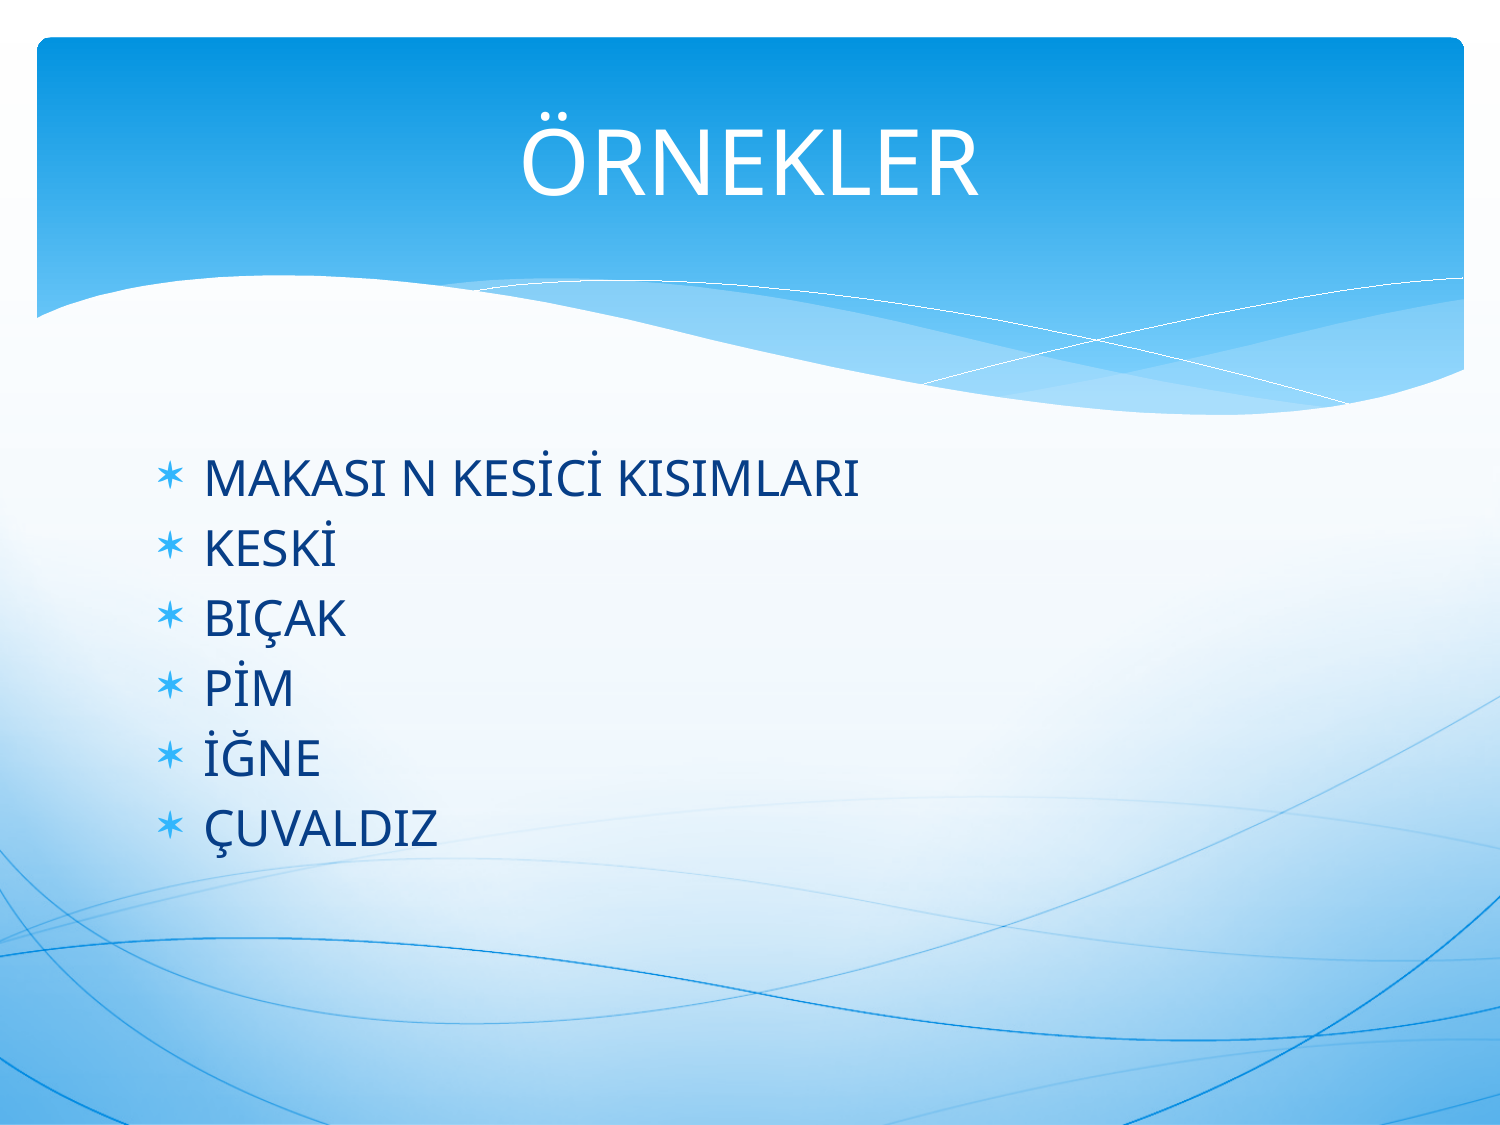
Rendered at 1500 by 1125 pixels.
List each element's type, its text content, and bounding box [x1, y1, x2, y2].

title ÖRNEKLER [75, 55, 1425, 261]
list MAKASI N KESİCİ KISIMLARI KESKİ BIÇAK PİM İĞNE ÇUVALDIZ [143, 438, 1359, 1005]
